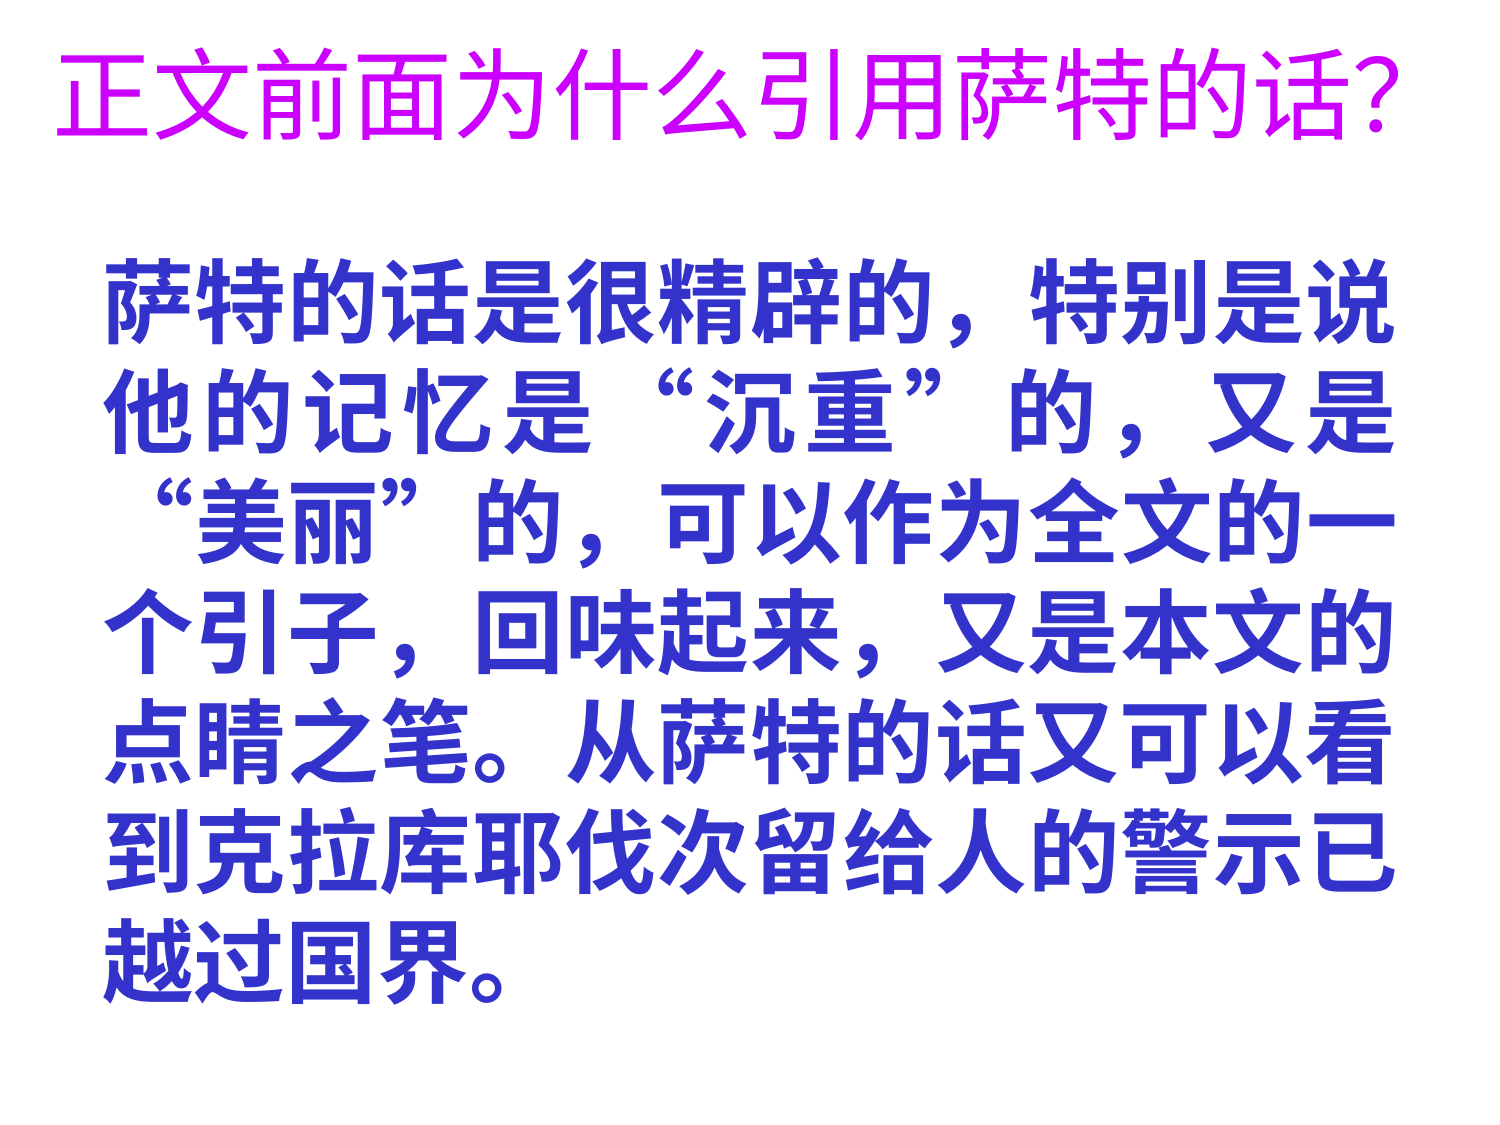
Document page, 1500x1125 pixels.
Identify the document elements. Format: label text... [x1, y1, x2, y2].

text_box 正文前面为什么引用萨特的话？ [37, 24, 1500, 160]
text_box 萨特的话是很精辟的，特别是说他的记忆是“沉重”的，又是“美丽”的，可以作为全文的一个引子，回味起来，又是本文的点睛之笔。从萨特的话又可以看到克拉库耶伐次留给人的警示已越过国界。 [87, 237, 1413, 1022]
